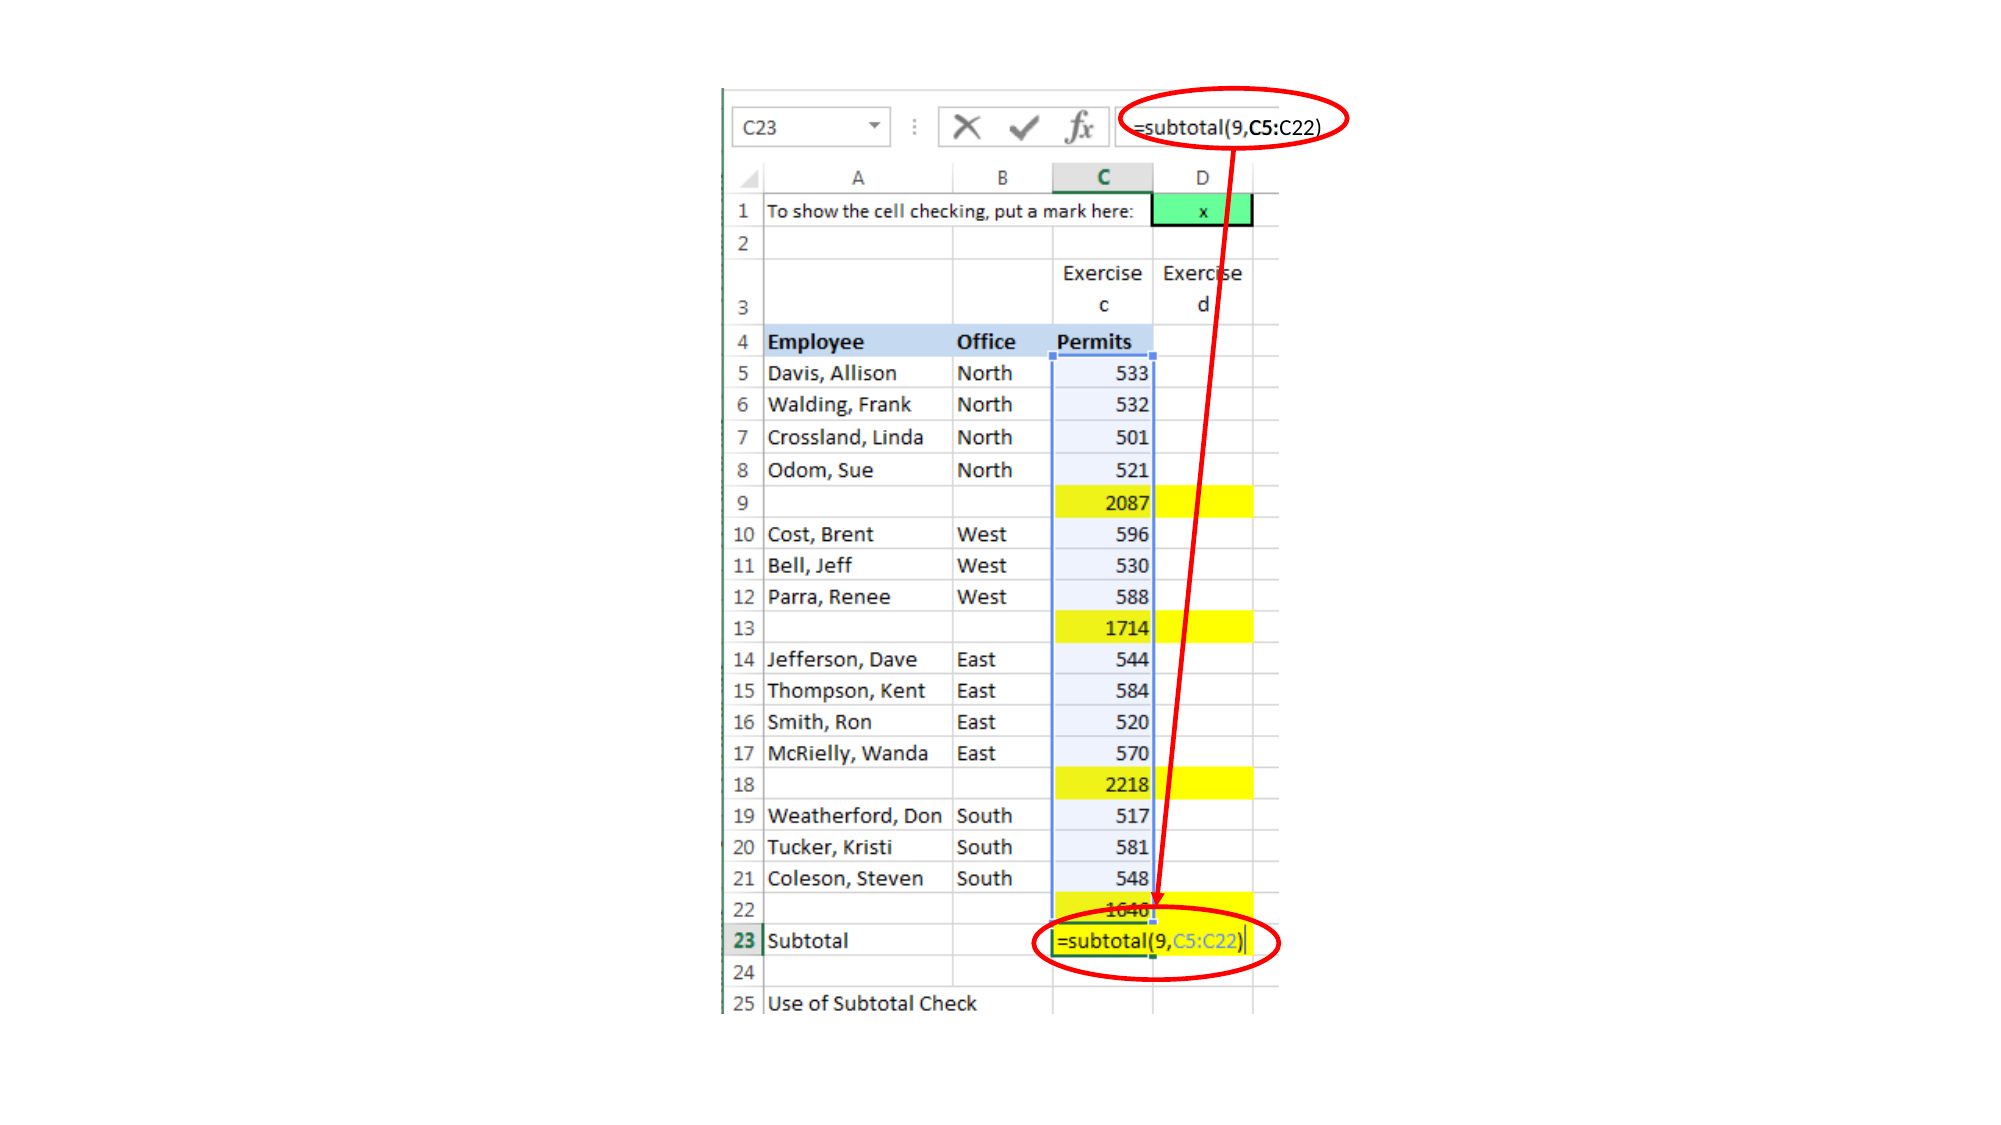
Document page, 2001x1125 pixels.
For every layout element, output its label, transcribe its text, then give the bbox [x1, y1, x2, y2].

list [721, 88, 1279, 1014]
text_box C5:C22) [1279, 132, 1338, 148]
text_box [1279, 89, 1349, 147]
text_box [1156, 148, 1234, 907]
